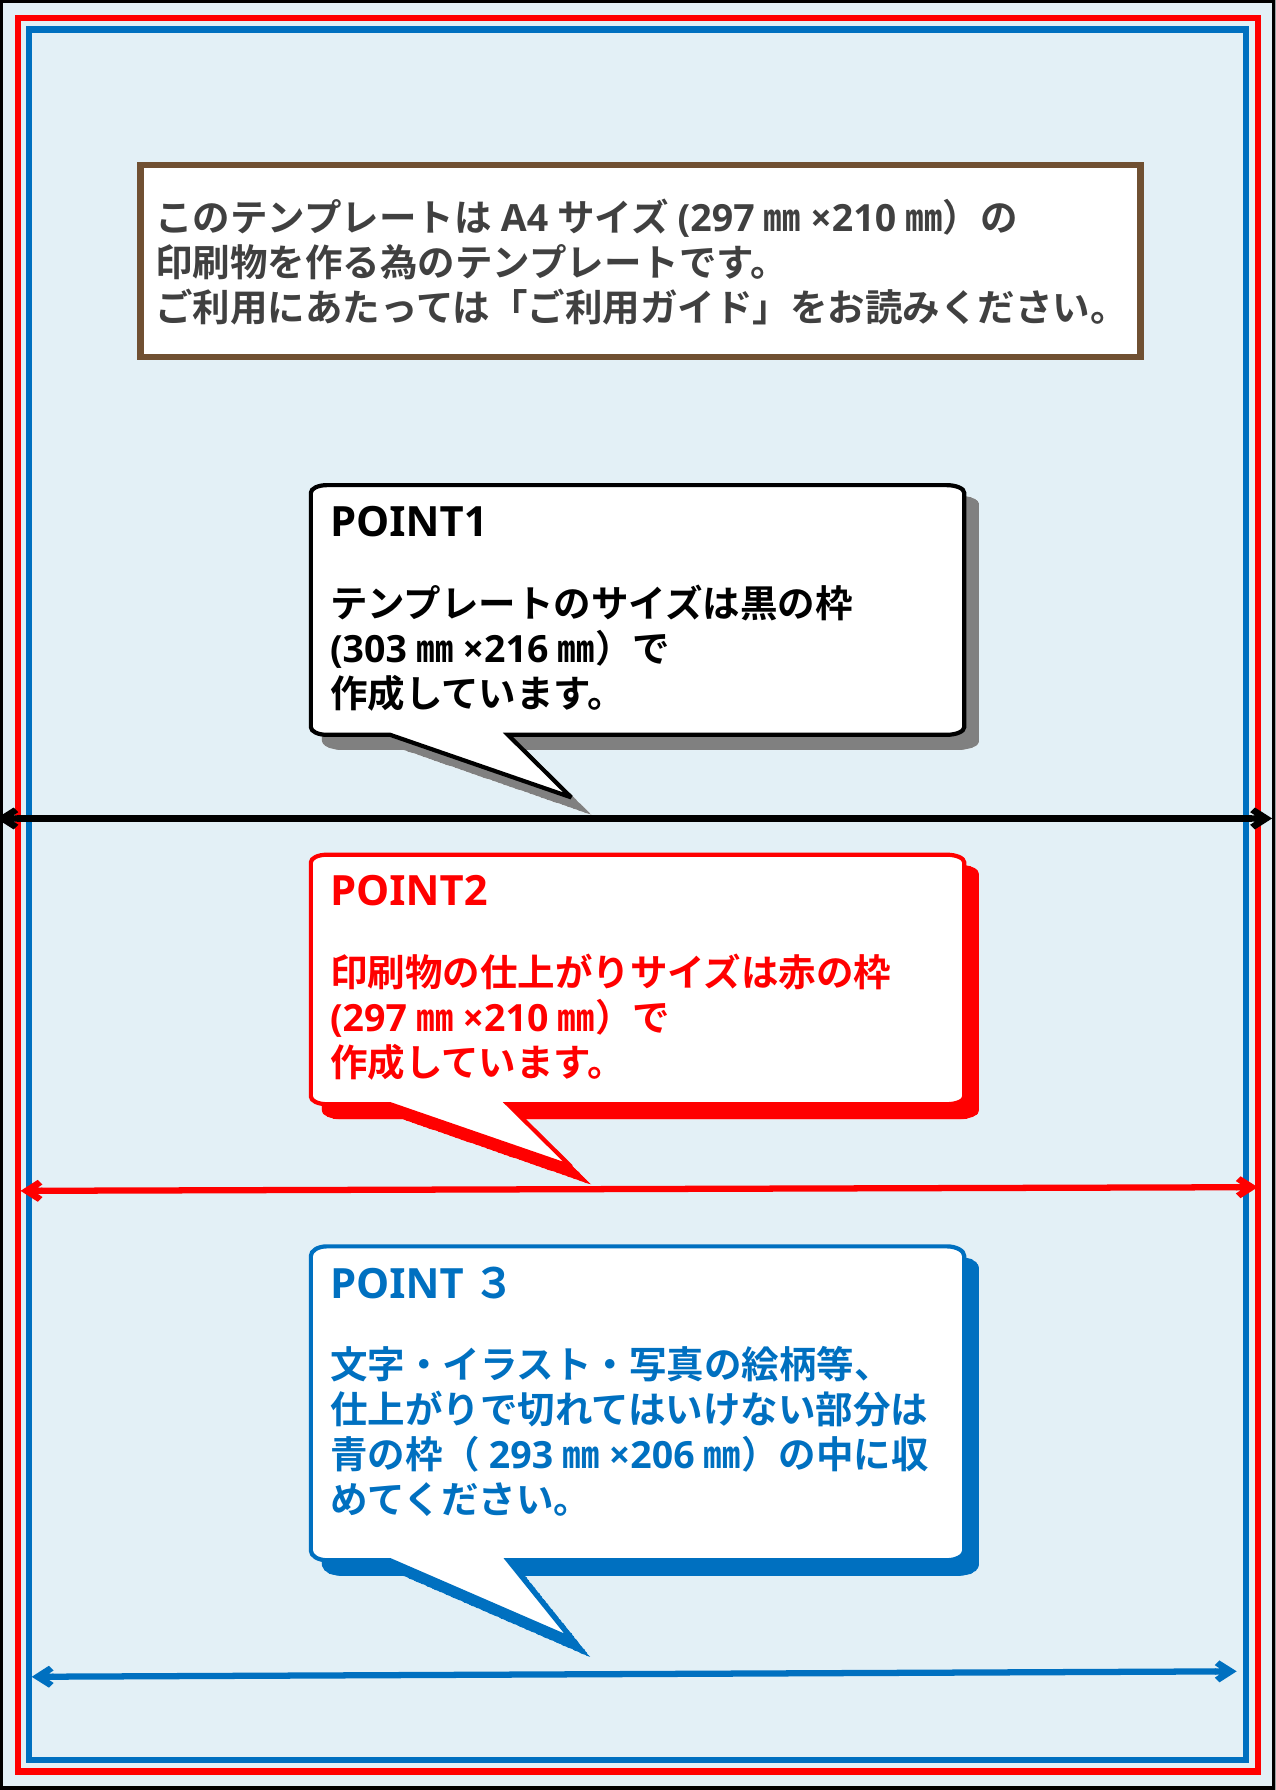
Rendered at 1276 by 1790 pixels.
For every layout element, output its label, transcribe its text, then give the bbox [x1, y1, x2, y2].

text_box [28, 28, 1247, 815]
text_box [31, 1671, 1237, 1677]
text_box [17, 822, 1259, 1773]
text_box [0, 0, 1276, 1790]
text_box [20, 1187, 1258, 1191]
text_box [17, 17, 1259, 815]
text_box POINT1 テンプレートのサイズは黒の枠 (303㎜×216㎜）で 作成しています。 [310, 485, 965, 798]
text_box [28, 1191, 1247, 1761]
text_box POINT2 印刷物の仕上がりサイズは赤の枠(297㎜×210㎜）で 作成しています。 [310, 854, 965, 1167]
text_box POINT３ 文字・イラスト・写真の絵柄等、 仕上がりで切れてはいけない部分は 青の枠（293㎜×206㎜）の中に収めてください。 [310, 1246, 965, 1639]
text_box このテンプレートはA4サイズ(297㎜×210㎜）の 印刷物を作る為のテンプレートです。 ご利用にあたっては「ご利用ガイド」をお読みください。 [140, 164, 1142, 358]
text_box [28, 822, 1247, 1187]
